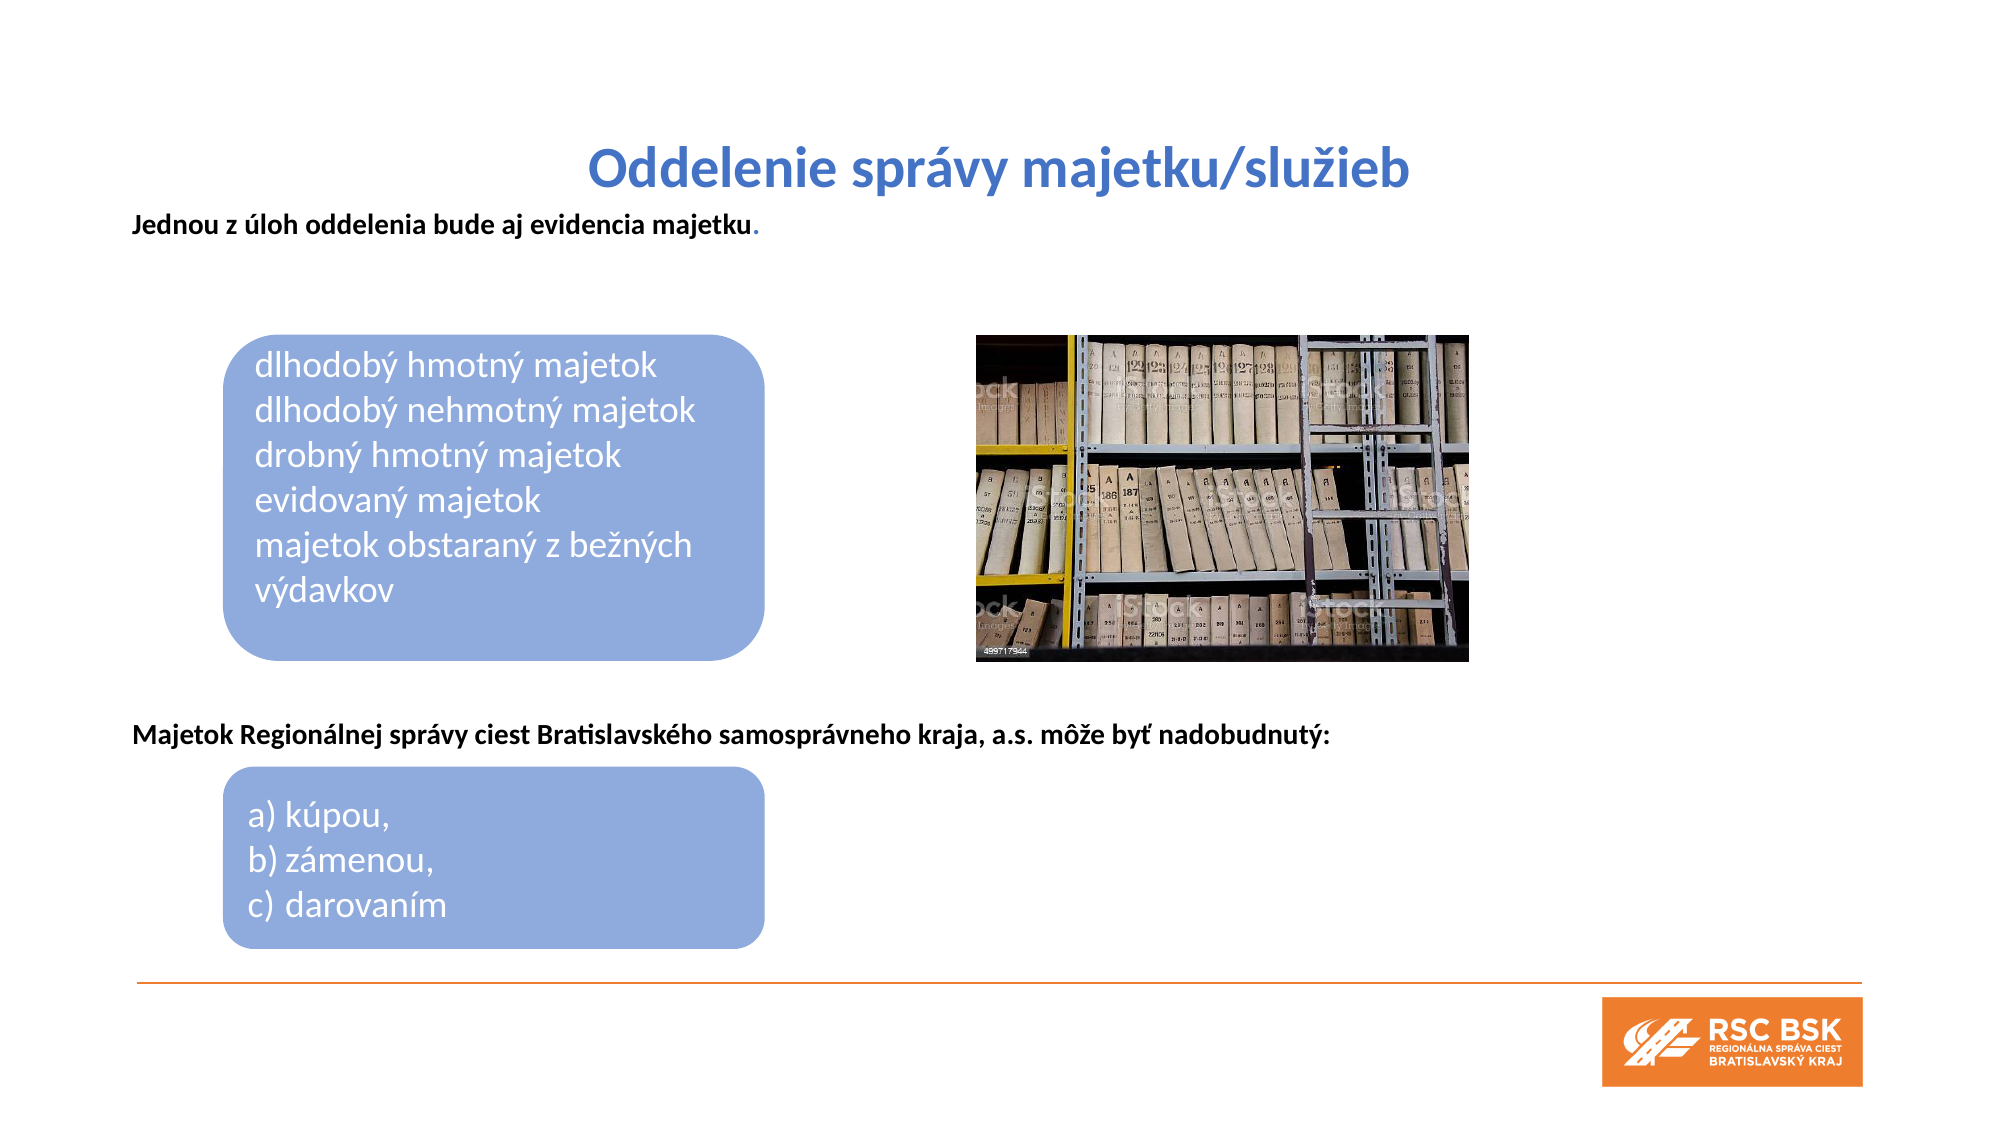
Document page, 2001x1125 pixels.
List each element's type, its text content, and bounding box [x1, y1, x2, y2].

text_box kúpou, zámenou, darovaním [222, 766, 765, 949]
text_box Jednou z úloh oddelenia bude aj evidencia majetku. Majetok Regionálnej správy ciest Bratislavského samosprávneho kraja, a.s. môže byť nadobudnutý: [117, 192, 1843, 1125]
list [1602, 997, 1863, 1087]
picture [976, 335, 1469, 662]
text_box dlhodobý hmotný majetok dlhodobý nehmotný majetok drobný hmotný majetok evidovaný majetok majetok obstaraný z bežných výdavkov [222, 334, 765, 661]
title Oddelenie správy majetku/služieb [137, 59, 1863, 278]
